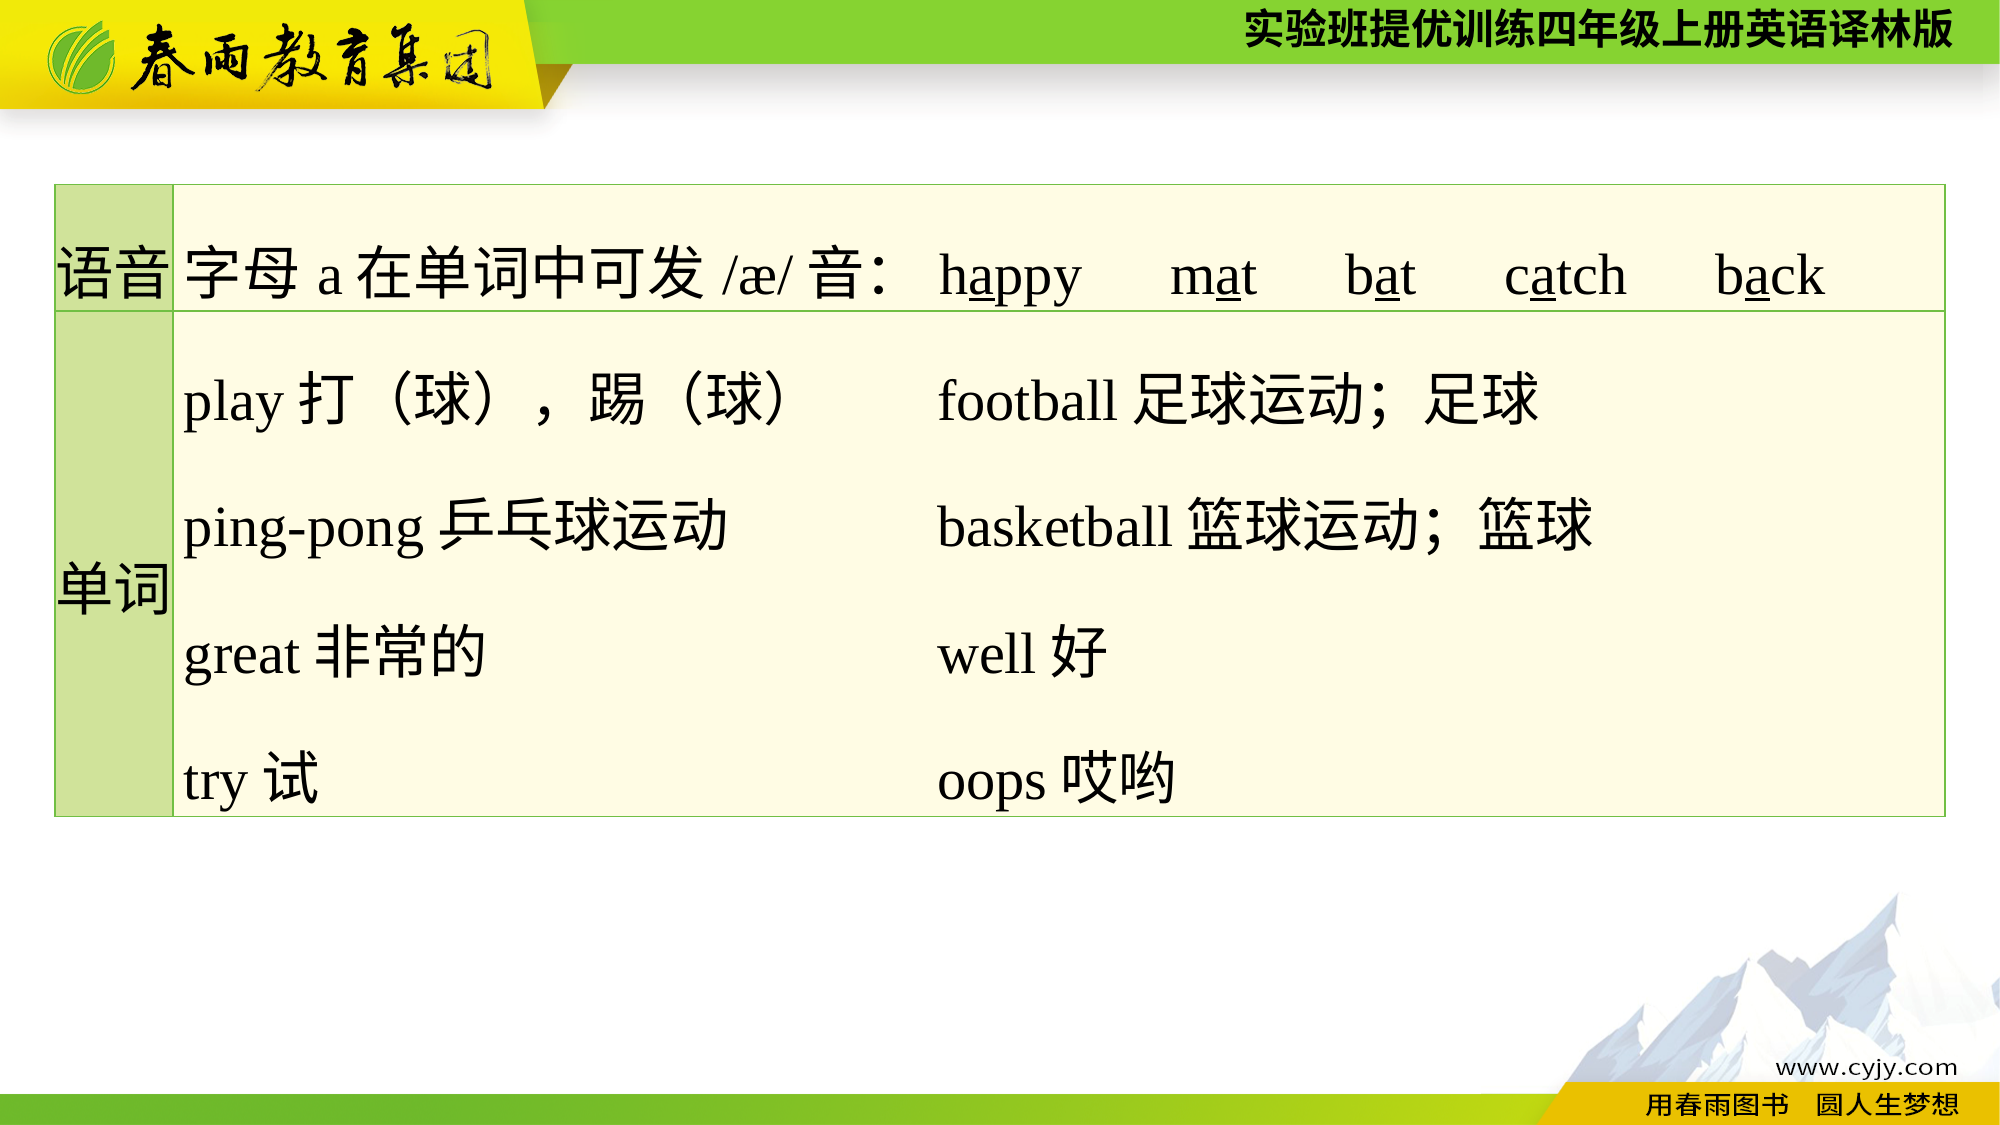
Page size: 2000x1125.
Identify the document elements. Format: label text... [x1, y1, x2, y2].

picture [0, 0, 2000, 1125]
table_header 字母a在单词中可发/æ/音：happy mat bat catch back [174, 185, 1944, 310]
table_cell play打（球），踢（球） football足球运动；足球 ping-pong乒乓球运动 basketball篮球运动；篮球 great非常的 well好 try试 oops哎哟 [174, 312, 1944, 816]
table_header 语音 [56, 185, 172, 310]
table_cell 单词 [56, 312, 172, 816]
